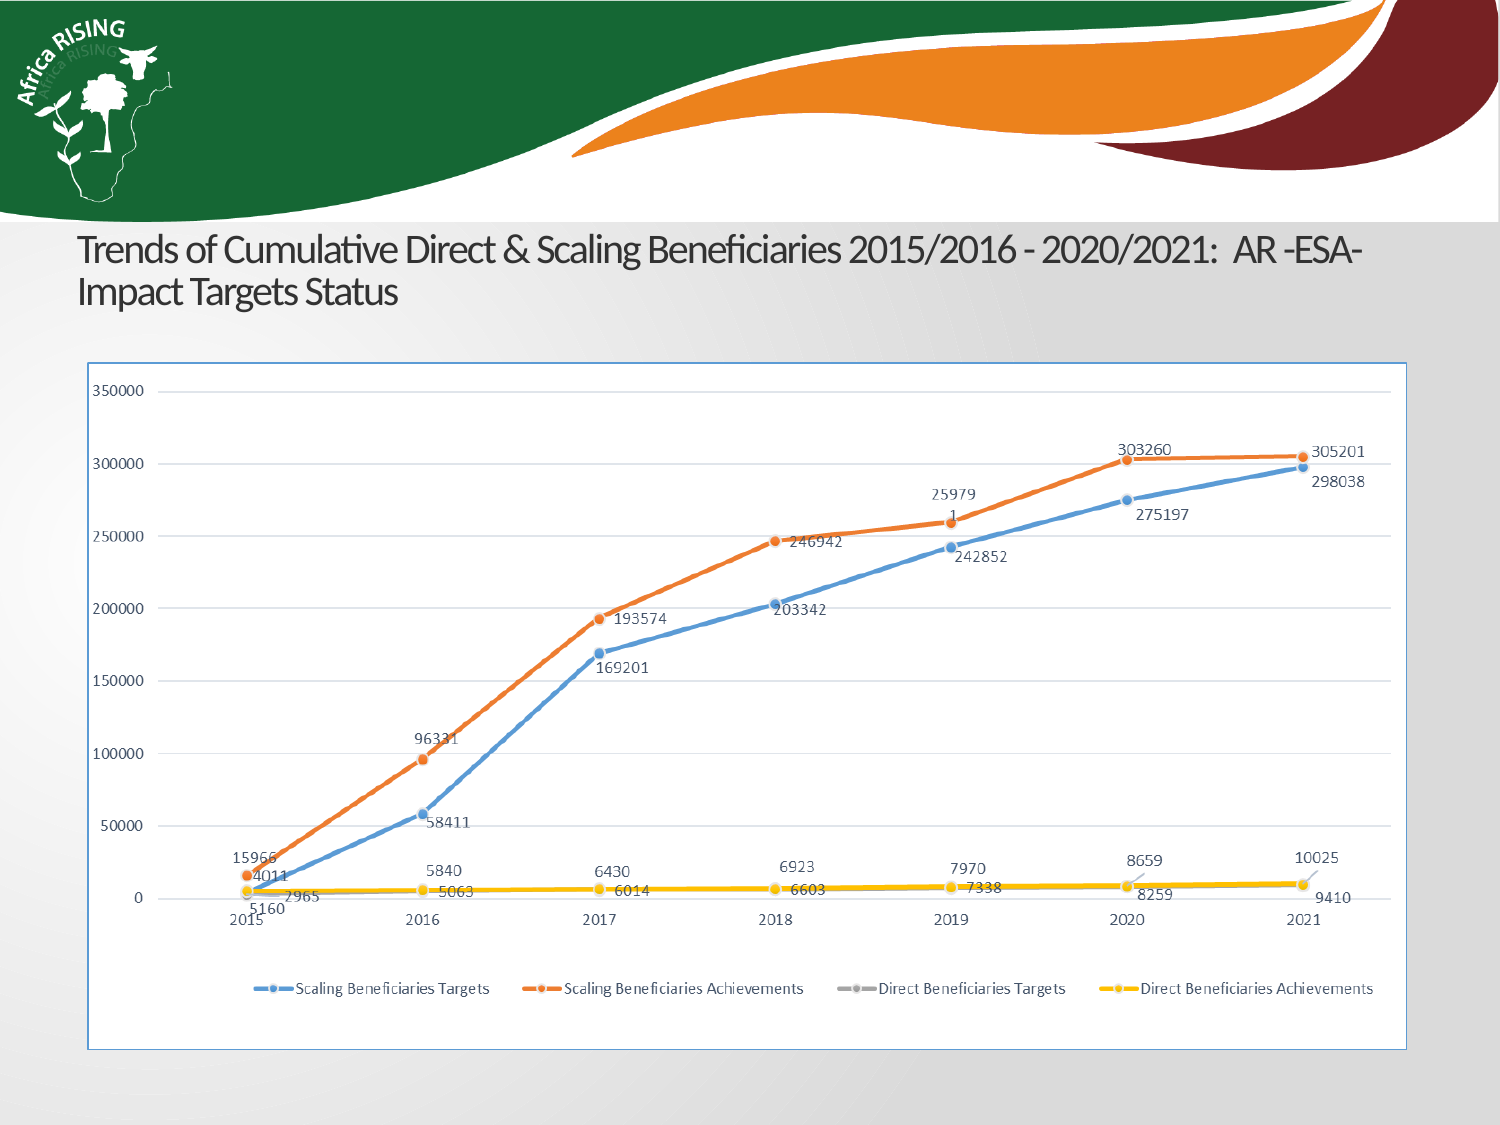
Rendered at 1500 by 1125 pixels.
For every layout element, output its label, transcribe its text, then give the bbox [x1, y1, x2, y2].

title Trends of Cumulative Direct & Scaling Beneficiaries 2015/2016 - 2020/2021: AR -ESA-Impact Targets Status [62, 224, 1412, 413]
picture [87, 361, 1408, 1051]
picture [0, 0, 1499, 222]
